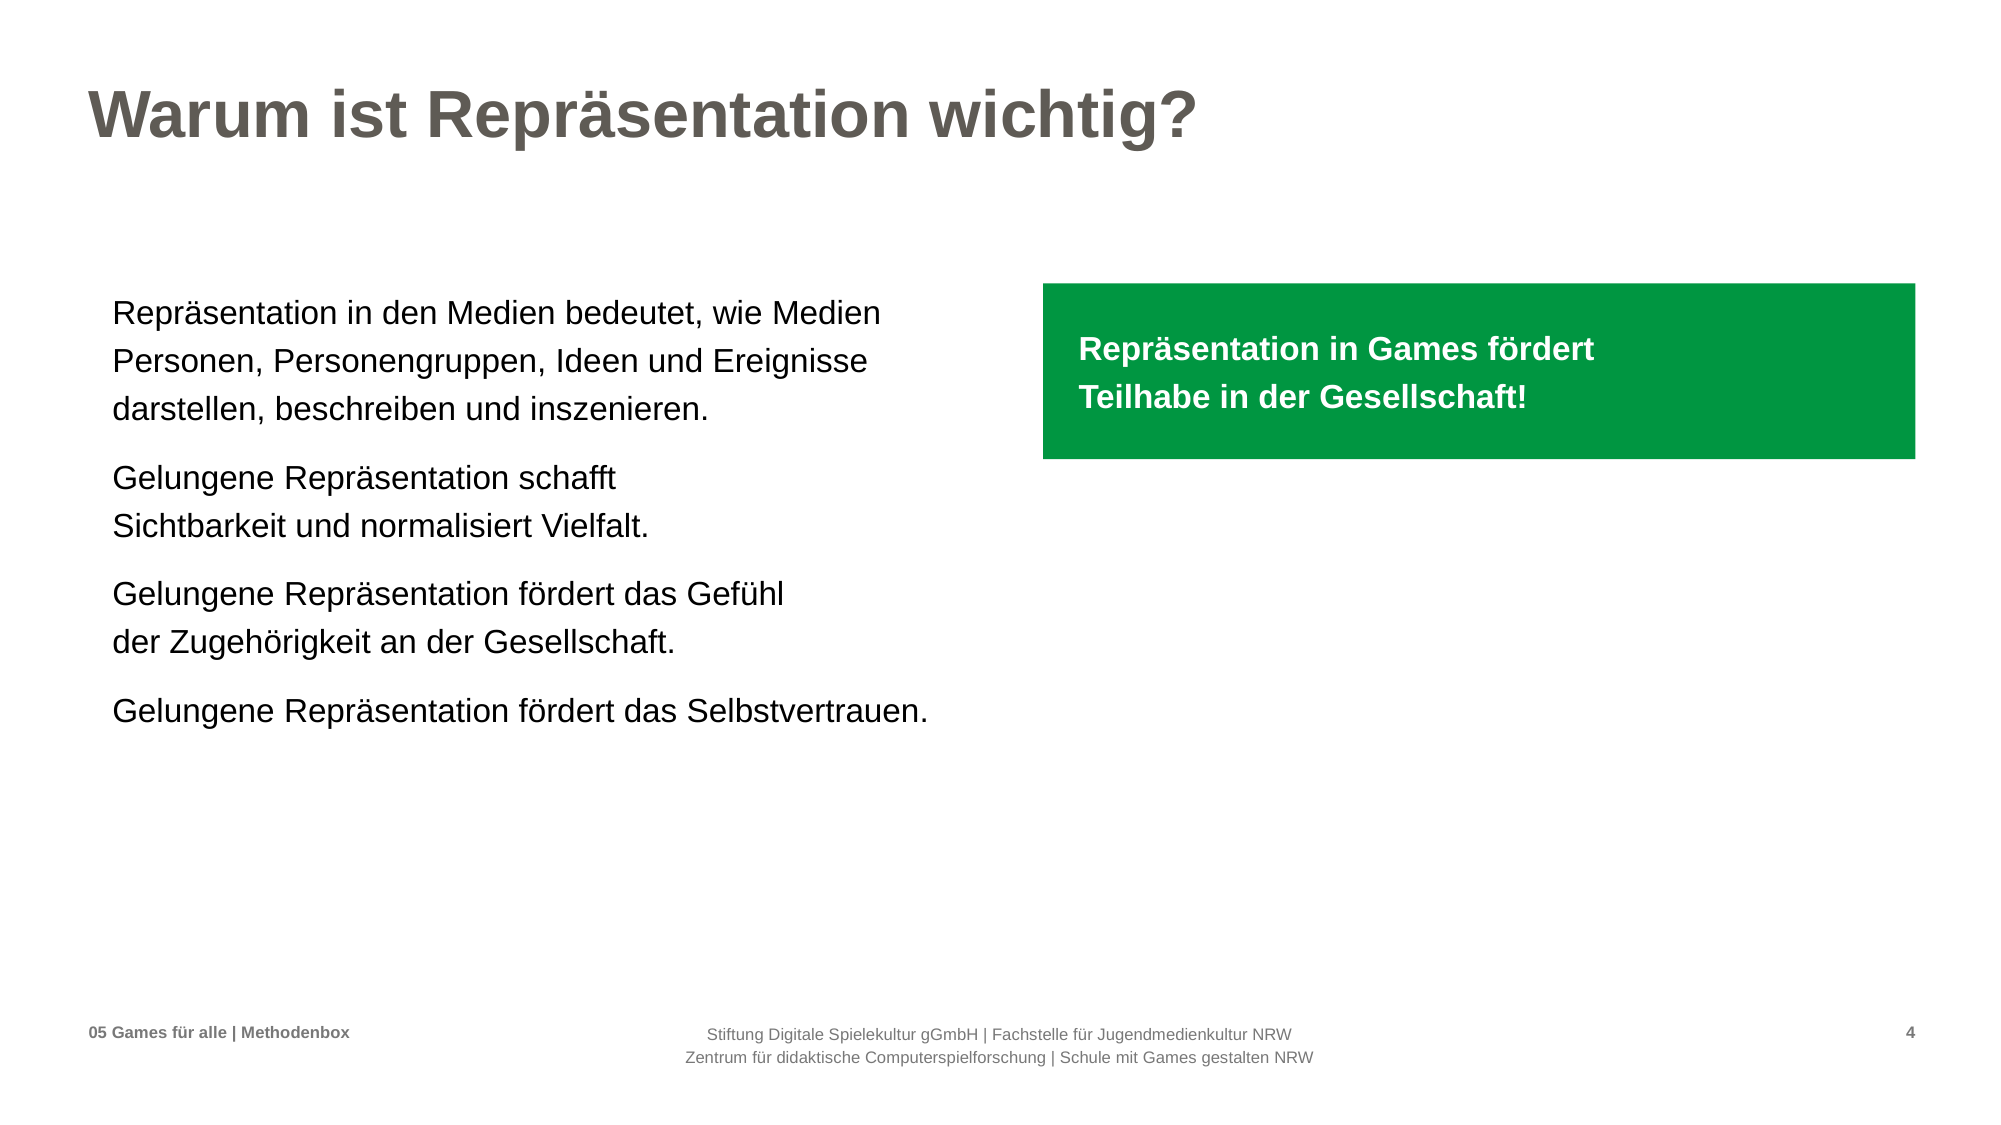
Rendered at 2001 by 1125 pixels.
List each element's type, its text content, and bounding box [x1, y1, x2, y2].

list Repräsentation in den Medien bedeutet, wie Medien Personen, Personengruppen, Ideen und Ereignisse darstellen, beschreiben und inszenieren. Gelungene Repräsentation schafft Sichtbarkeit und normalisiert Vielfalt. Gelungene Repräsentation fördert das Gefühl der Zugehörigkeit an der Gesellschaft. Gelungene Repräsentation fördert das Selbstvertrauen. [88, 283, 957, 963]
footer 05 Games für alle | Methodenbox [88, 1021, 473, 1081]
title Warum ist Repräsentation wichtig? [88, 79, 1916, 228]
slide_number 4 [1820, 1021, 1916, 1081]
list Repräsentation in Games fördert Teilhabe in der Gesellschaft! [1043, 283, 1916, 460]
